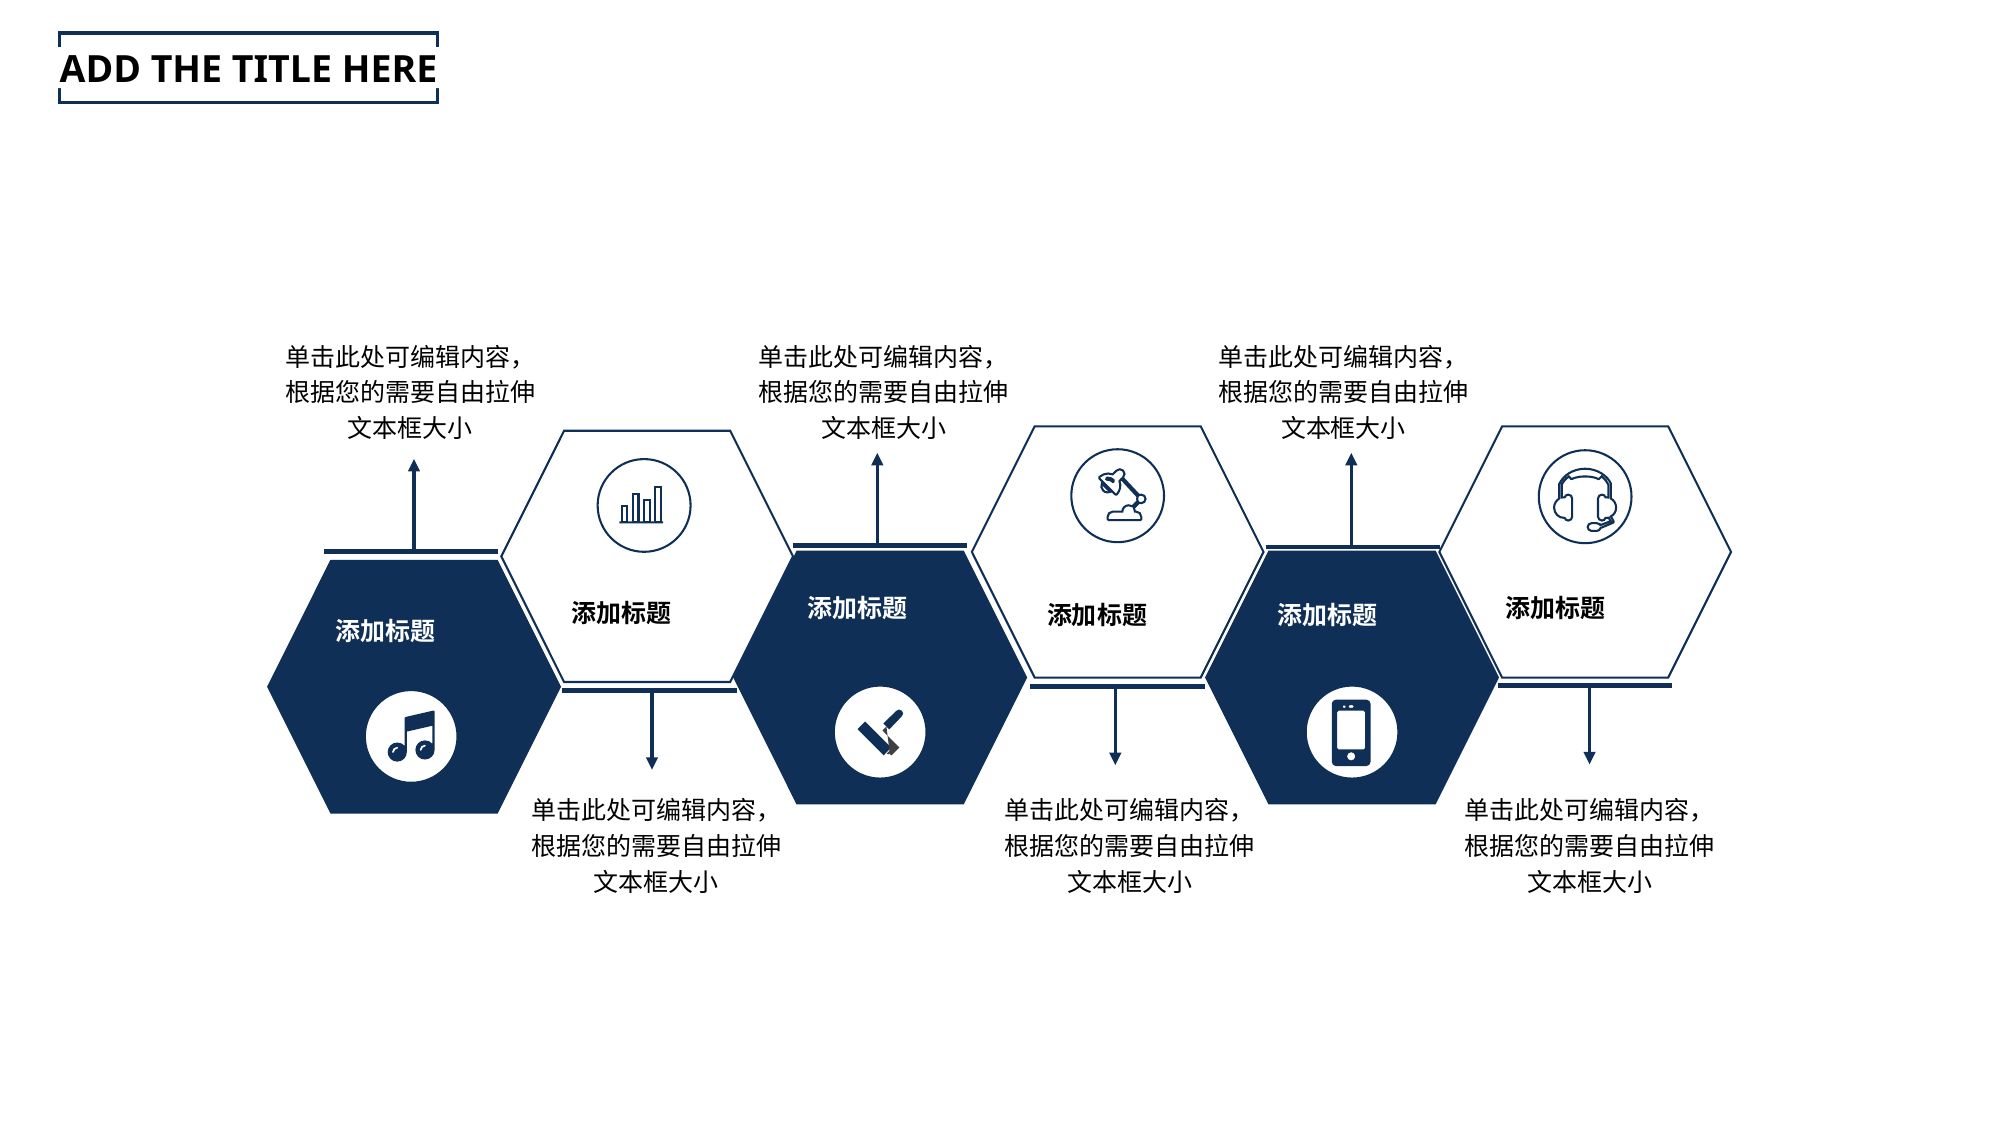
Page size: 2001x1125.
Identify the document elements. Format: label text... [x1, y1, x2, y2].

text_box 单击此处可编辑内容，根据您的需要自由拉伸文本框大小 [273, 335, 548, 426]
text_box 单击此处可编辑内容，根据您的需要自由拉伸文本框大小 [1452, 813, 1727, 897]
text_box 单击此处可编辑内容，根据您的需要自由拉伸文本框大小 [746, 335, 1022, 426]
text_box 单击此处可编辑内容，根据您的需要自由拉伸文本框大小 [518, 813, 794, 897]
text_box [268, 426, 1731, 813]
text_box 单击此处可编辑内容，根据您的需要自由拉伸文本框大小 [1206, 335, 1481, 426]
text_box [0, 32, 498, 103]
text_box 单击此处可编辑内容，根据您的需要自由拉伸文本框大小 [992, 813, 1268, 897]
